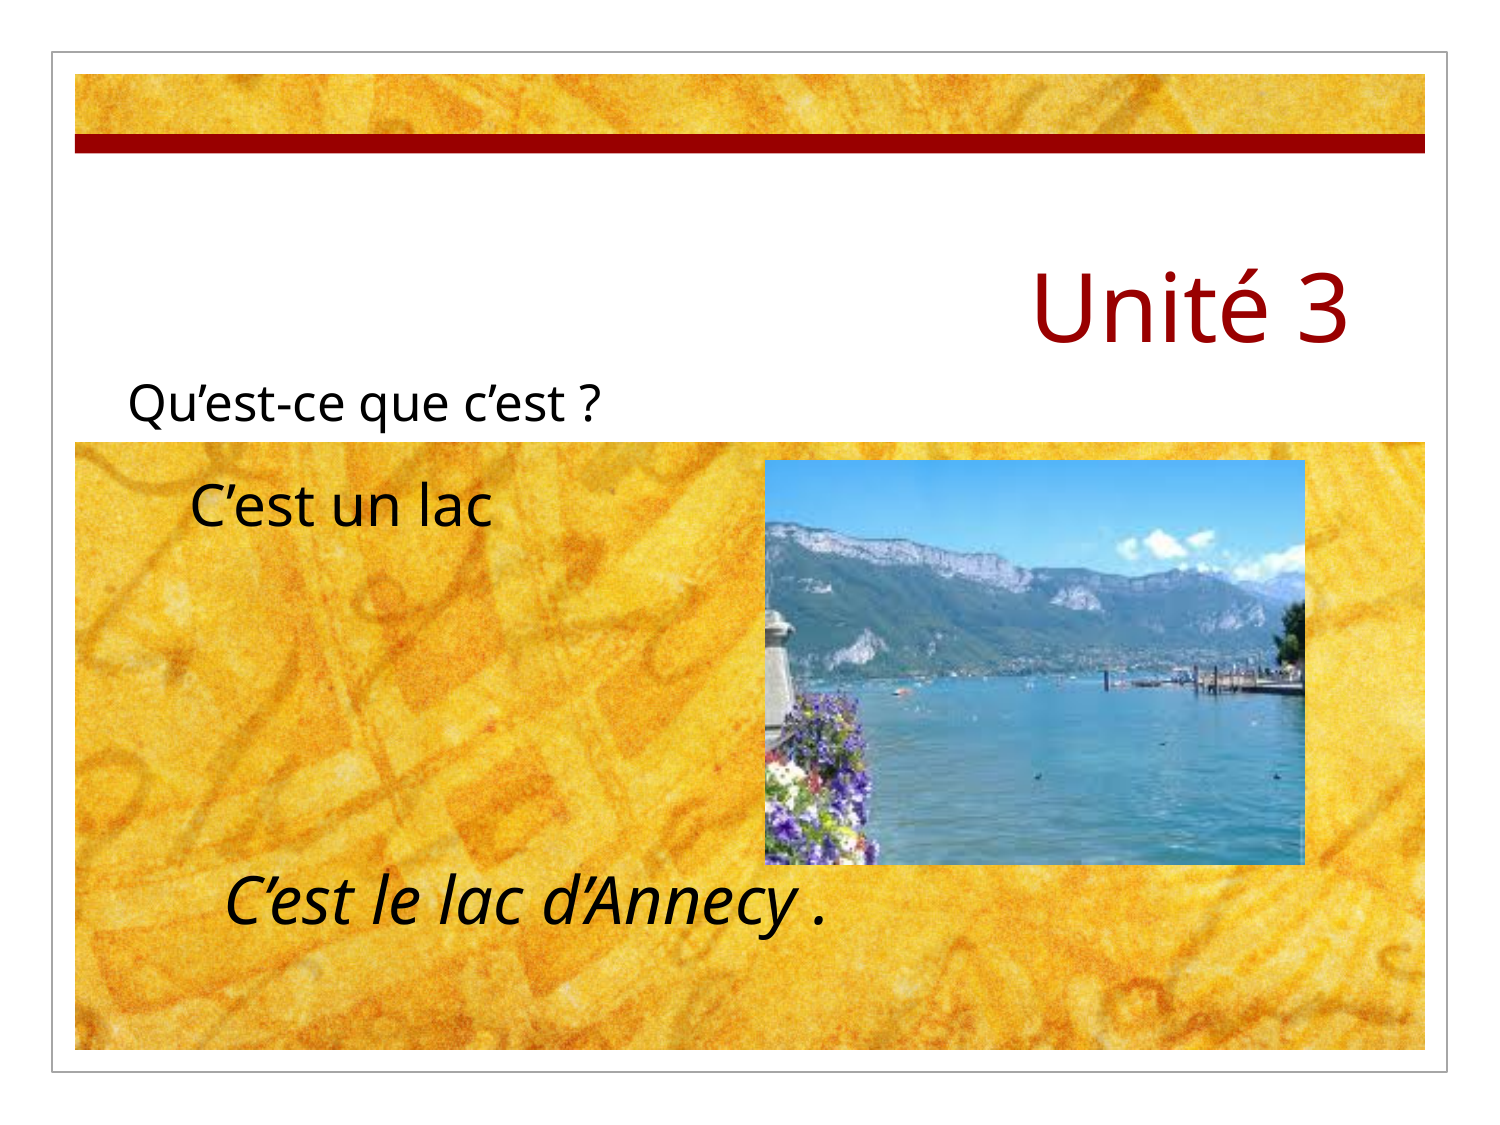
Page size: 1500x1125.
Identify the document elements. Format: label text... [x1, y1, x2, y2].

text_box C’est le lac d’Annecy . [208, 850, 864, 946]
title Unité 3 [112, 158, 1392, 362]
picture [75, 74, 1425, 134]
text_box C’est un lac [175, 460, 552, 616]
subtitle Qu’est-ce que c’est ? [112, 362, 1392, 439]
picture [75, 442, 1425, 1050]
